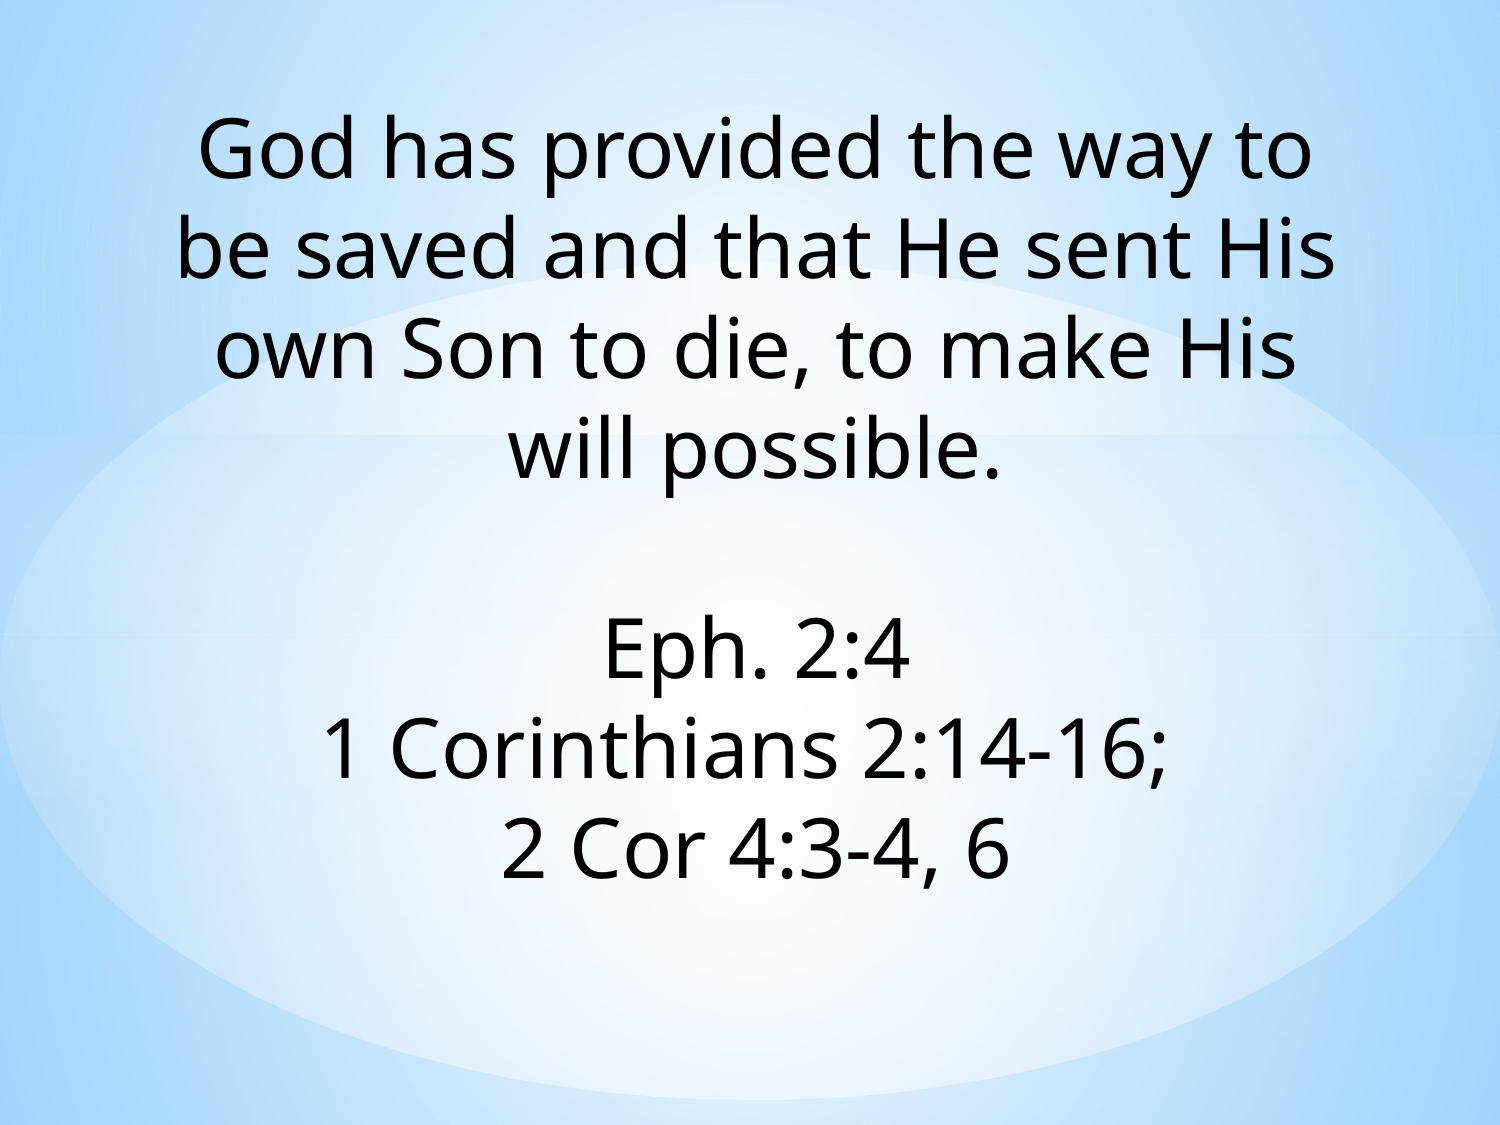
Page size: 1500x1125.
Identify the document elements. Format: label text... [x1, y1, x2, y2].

text_box God has provided the way to be saved and that He sent His own Son to die, to make His will possible. Eph. 2:4 1 Corinthians 2:14-16; 2 Cor 4:3-4, 6 [149, 87, 1363, 903]
